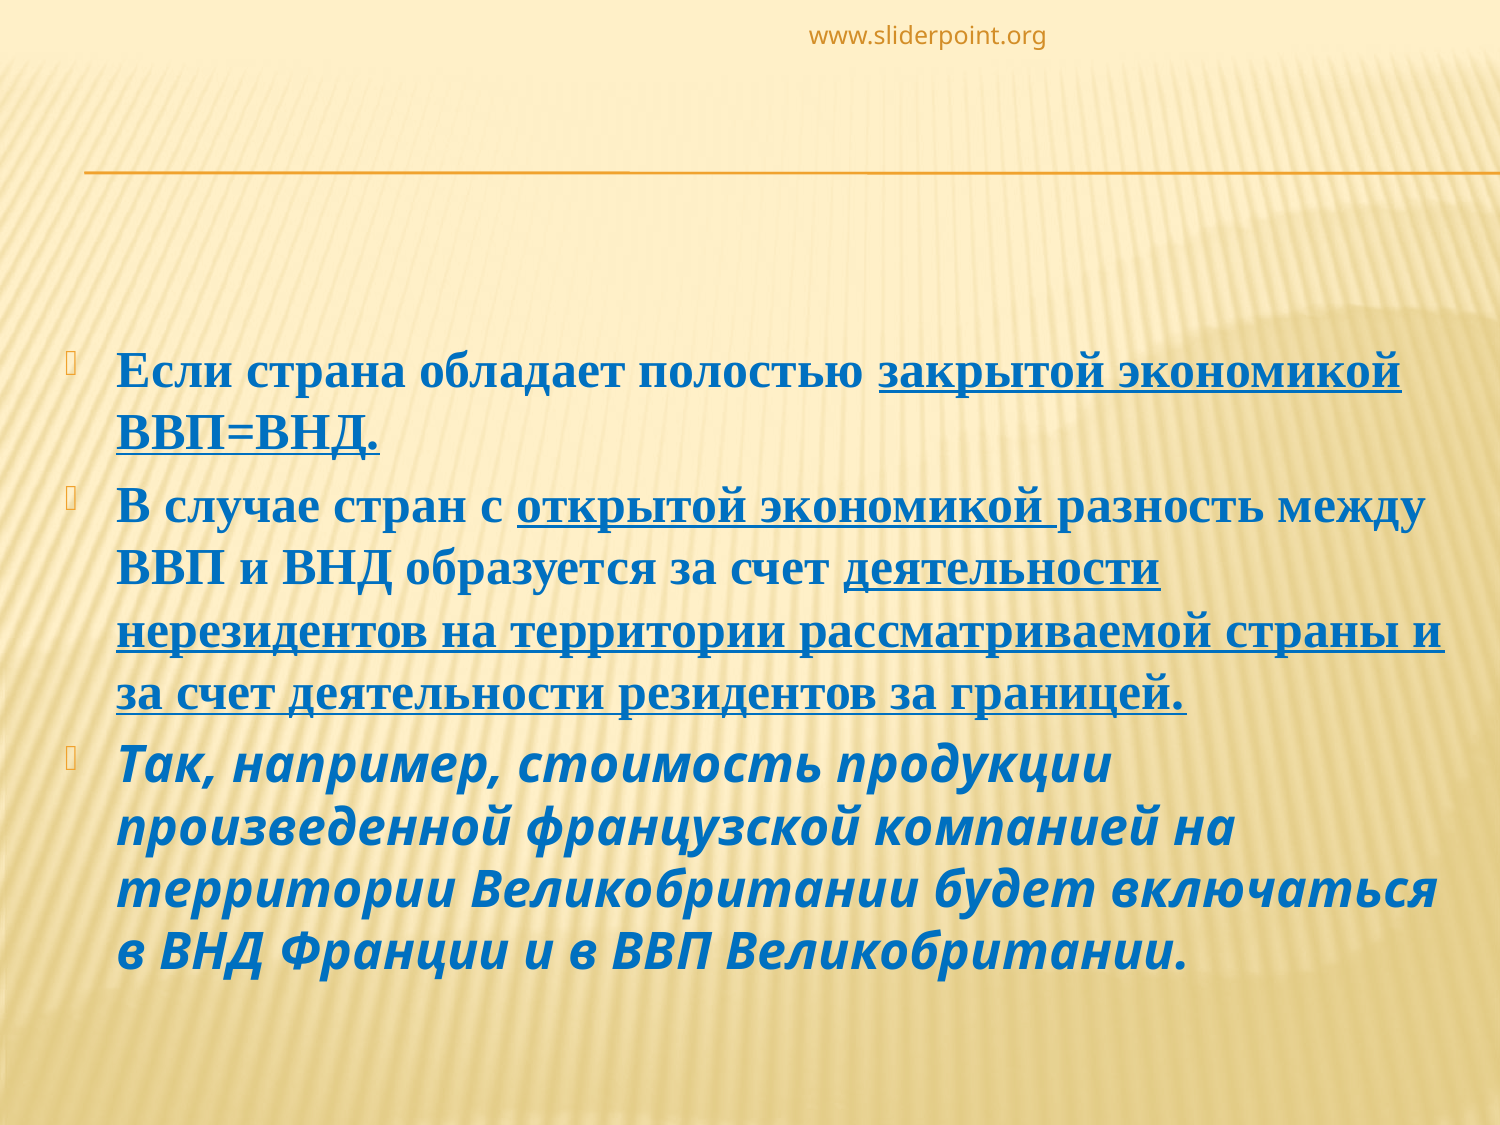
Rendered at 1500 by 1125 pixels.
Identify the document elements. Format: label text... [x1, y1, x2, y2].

footer www.sliderpoint.org [587, 12, 1063, 60]
list Если страна обладает полостью закрытой экономикой ВВП=ВНД. В случае стран с открытой экономикой разность между ВВП и ВНД образуется за счет деятельности нерезидентов на территории рассматриваемой страны и за счет деятельности резидентов за границей. Так, например, стоимость продукции произведенной французской компанией на территории Великобритании будет включаться в ВНД Франции и в ВВП Великобритании. [50, 254, 1475, 998]
